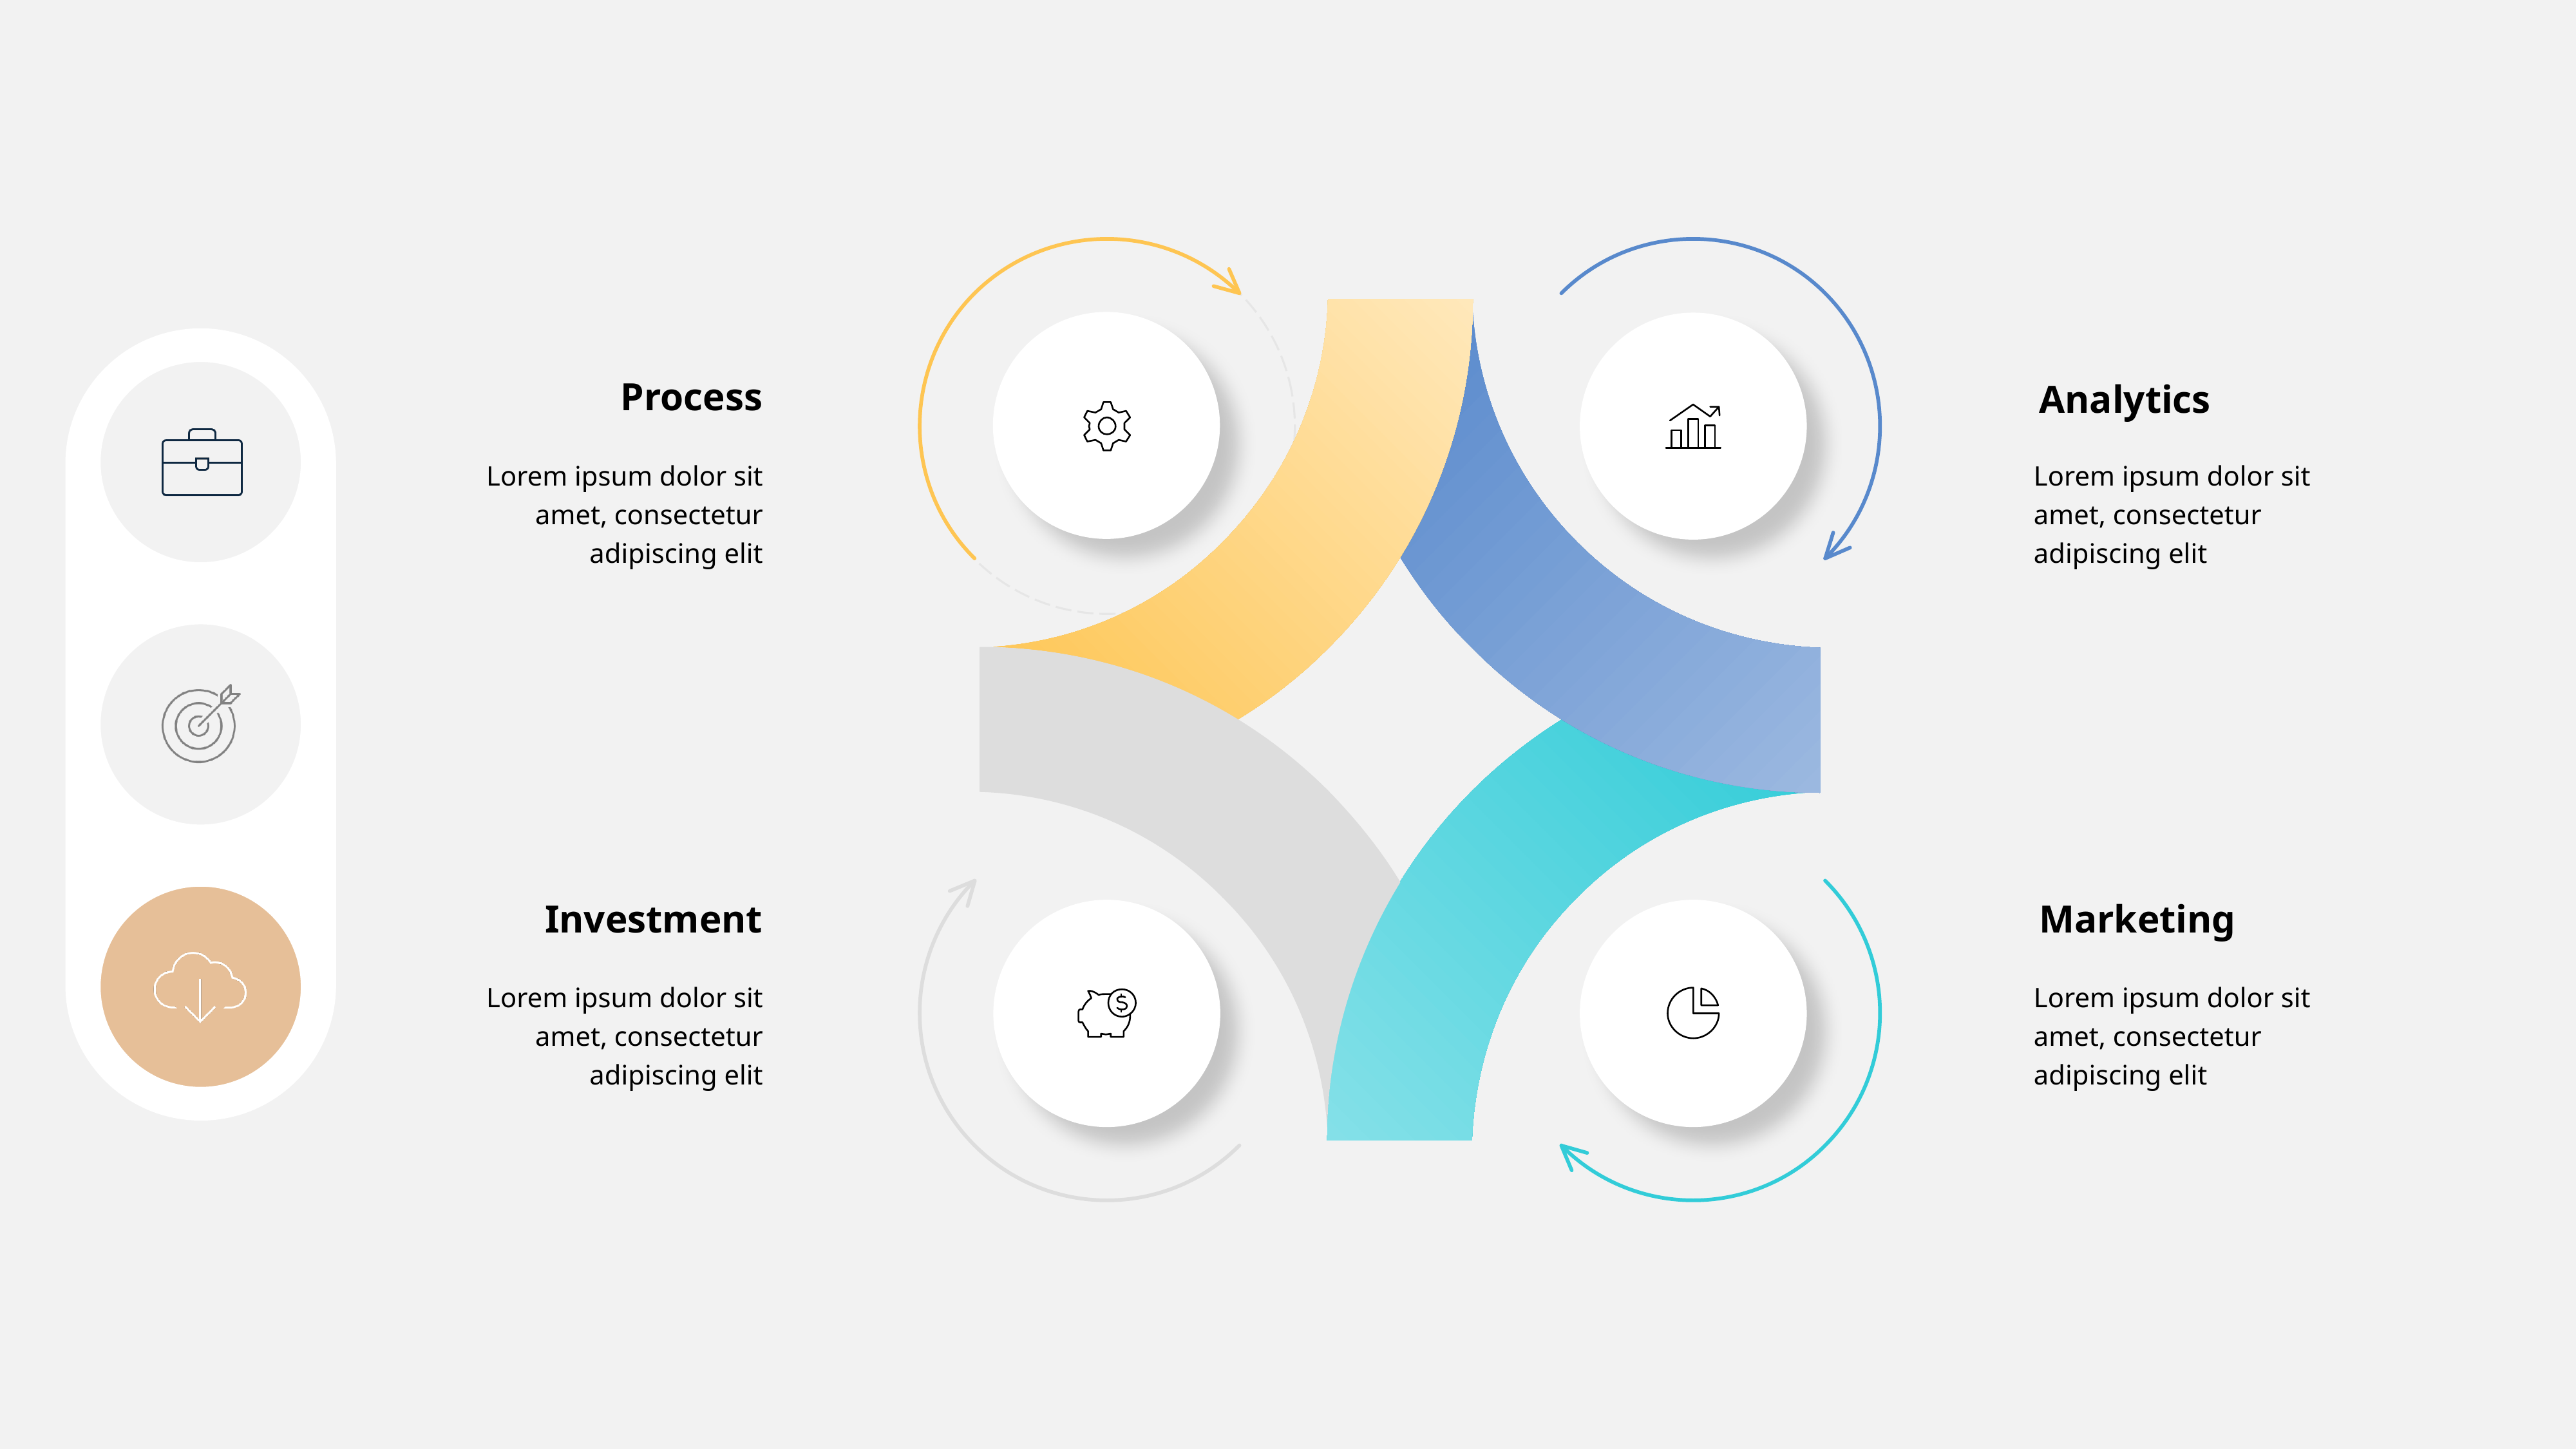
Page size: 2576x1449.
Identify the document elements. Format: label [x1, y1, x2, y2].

picture [151, 415, 249, 513]
text_box [2014, 370, 2393, 634]
text_box [901, 220, 1240, 559]
text_box [1560, 880, 1899, 1219]
picture [151, 676, 249, 773]
text_box [1240, 294, 1245, 298]
text_box [422, 891, 783, 1155]
text_box [1560, 220, 1899, 559]
text_box [102, 888, 299, 1086]
picture [151, 938, 249, 1036]
text_box [64, 327, 337, 1122]
text_box [976, 559, 979, 565]
text_box [422, 368, 783, 634]
text_box [979, 298, 1821, 1141]
text_box [2014, 891, 2393, 1155]
text_box [901, 880, 1240, 1219]
